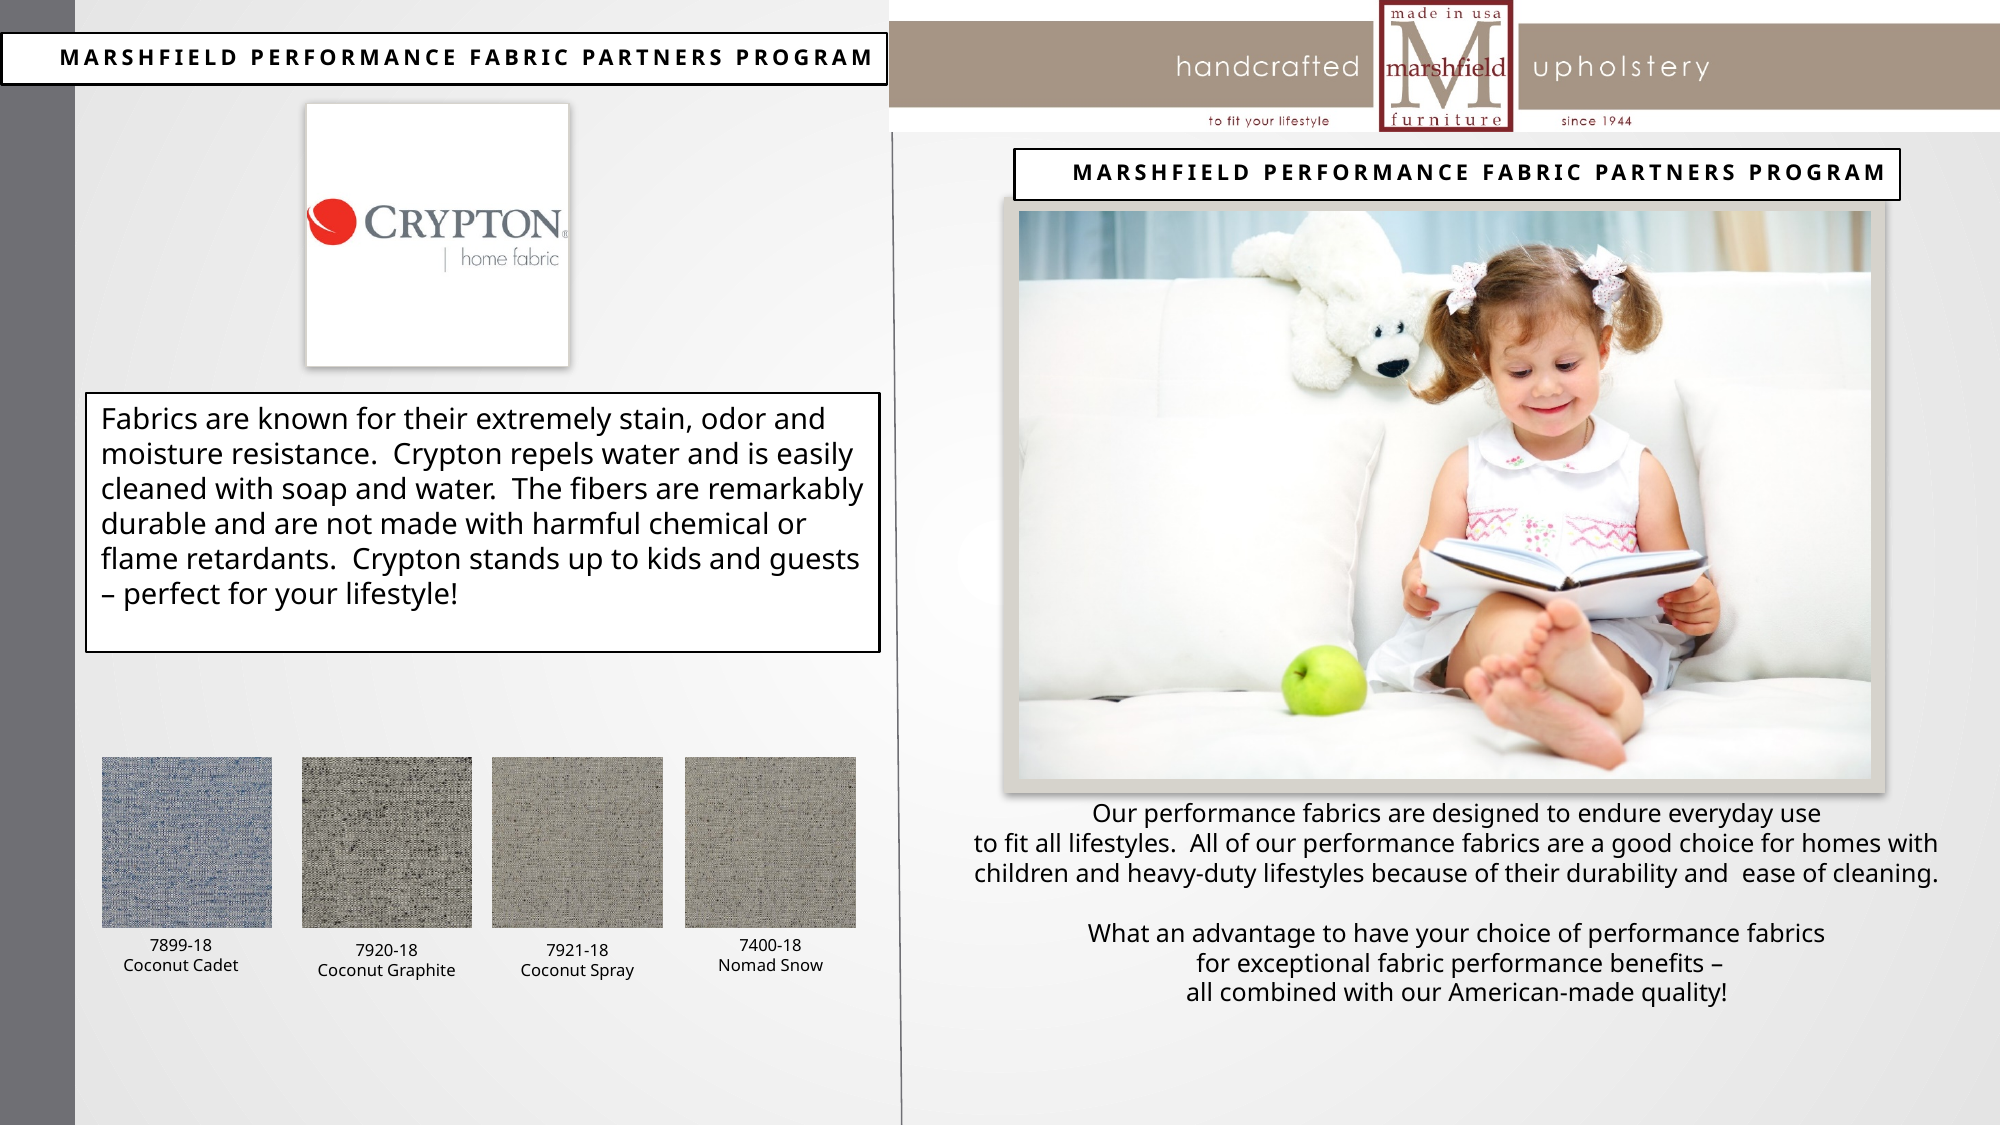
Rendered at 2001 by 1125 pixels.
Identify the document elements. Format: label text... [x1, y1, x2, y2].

picture [301, 757, 473, 928]
picture [101, 757, 273, 928]
text_box Our performance fabrics are designed to endure everyday use to fit all lifestyles. All of our performance fabrics are a good choice for homes with children and heavy-duty lifestyles because of their durability and ease of cleaning. What an advantage to have your choice of performance fabrics for exceptional fabric performance benefits – all combined with our American-made quality! [957, 789, 1958, 1015]
picture [492, 757, 663, 928]
text_box 7921-18 Coconut Spray [505, 937, 650, 987]
text_box Fabrics are known for their extremely stain, odor and moisture resistance. Crypton repels water and is easily cleaned with soap and water. The fibers are remarkably durable and are not made with harmful chemical or flame retardants. Crypton stands up to kids and guests – perfect for your lifestyle! [85, 392, 881, 653]
picture [685, 757, 856, 928]
text_box Marshfield Performance Fabric Partners Program [1013, 148, 1901, 201]
picture [306, 104, 569, 366]
text_box 7920-18 Coconut Graphite [302, 936, 471, 987]
text_box 7400-18 Nomad Snow [703, 937, 838, 982]
picture [889, 0, 2000, 132]
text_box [890, 141, 903, 1125]
text_box 7899-18 Coconut Cadet [108, 937, 254, 982]
picture [1018, 210, 1871, 780]
text_box Marshfield Performance Fabric Partners Program [0, 32, 881, 86]
